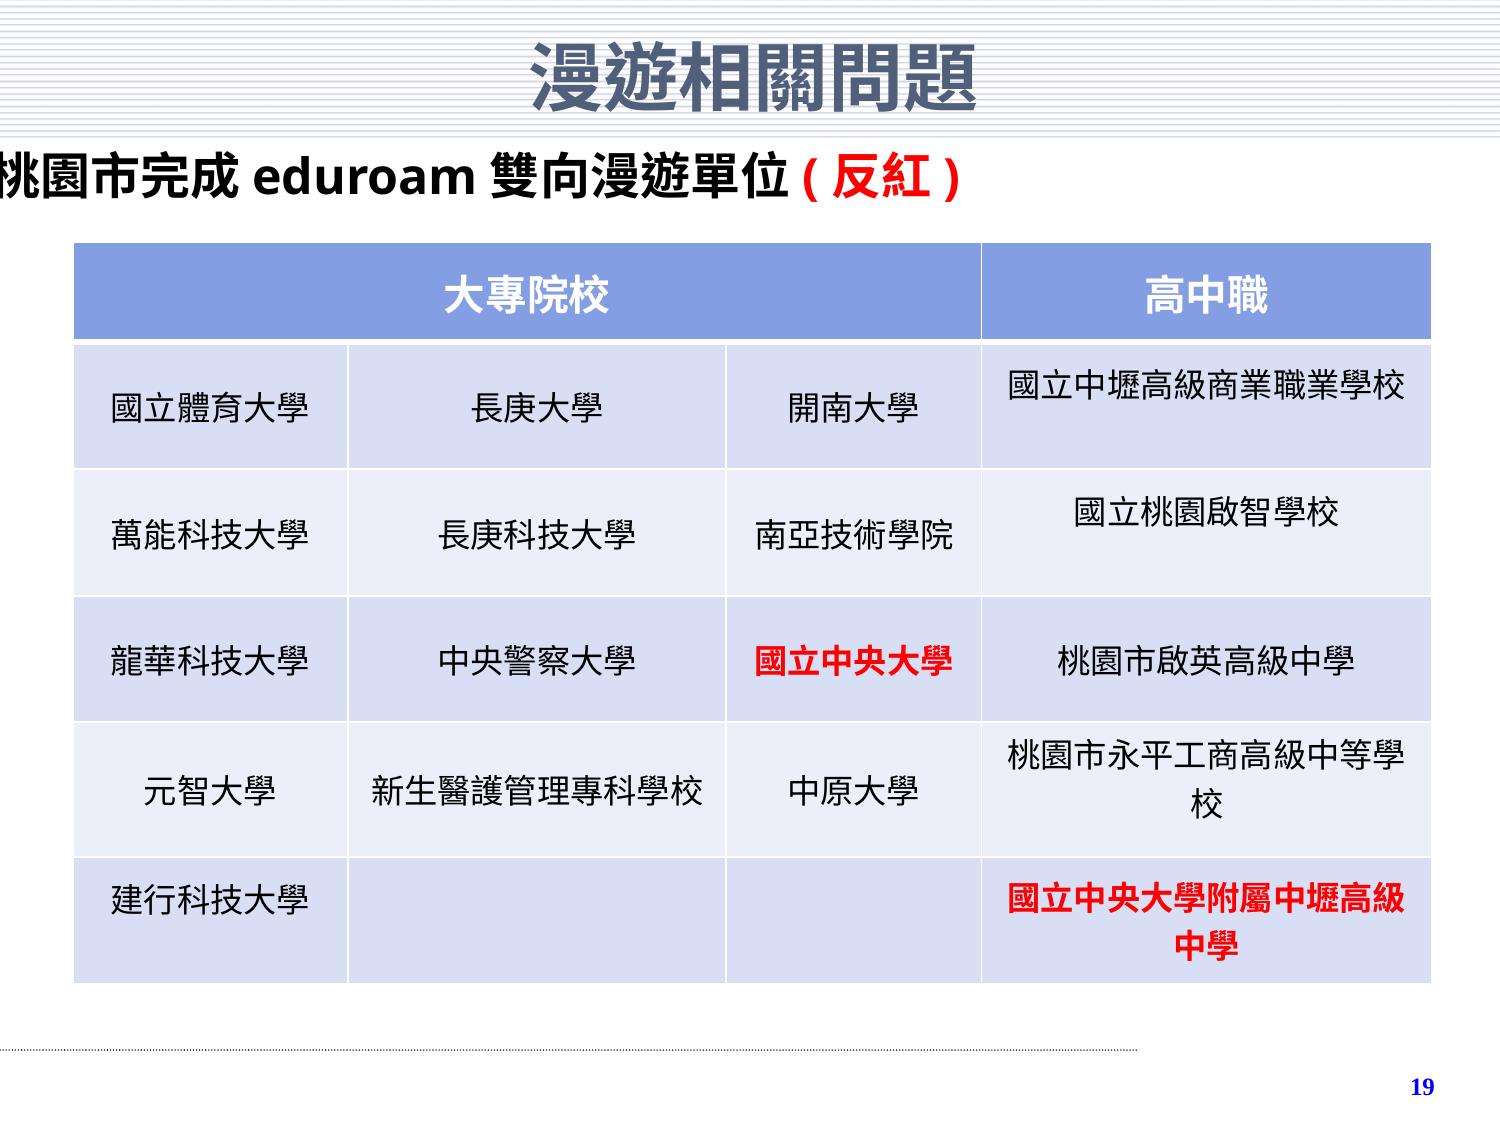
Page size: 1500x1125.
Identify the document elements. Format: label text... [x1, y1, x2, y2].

title 漫遊相關問題 [74, 37, 1433, 114]
table_cell 長庚科技大學 [349, 470, 725, 595]
table_cell 南亞技術學院 [727, 470, 981, 595]
table_cell 國立中壢高級商業職業學校 [982, 345, 1431, 468]
table_cell 開南大學 [727, 345, 981, 468]
table_cell 中原大學 [727, 723, 981, 856]
table_cell 國立體育大學 [74, 345, 347, 468]
table_header 大專院校 [74, 243, 981, 339]
table_cell 桃園市啟英高級中學 [982, 597, 1431, 721]
table_header 高中職 [982, 243, 1431, 339]
table_cell 中央警察大學 [349, 597, 725, 721]
table_cell 國立中央大學 [727, 597, 981, 721]
table_cell 萬能科技大學 [74, 470, 347, 595]
table_cell [349, 858, 725, 983]
table_cell [727, 858, 981, 983]
text_box 桃園市完成eduroam雙向漫遊單位(反紅) [0, 136, 975, 212]
table_cell 國立中央大學附屬中壢高級中學 [982, 858, 1431, 983]
table_cell 桃園市永平工商高級中等學校 [982, 723, 1431, 856]
slide_number 18 [1099, 1062, 1451, 1103]
table_cell 建行科技大學 [74, 858, 347, 983]
table_cell 長庚大學 [349, 345, 725, 468]
table_cell 國立桃園啟智學校 [982, 470, 1431, 595]
table_cell 新生醫護管理專科學校 [349, 723, 725, 856]
table_cell 元智大學 [74, 723, 347, 856]
table_cell 龍華科技大學 [74, 597, 347, 721]
